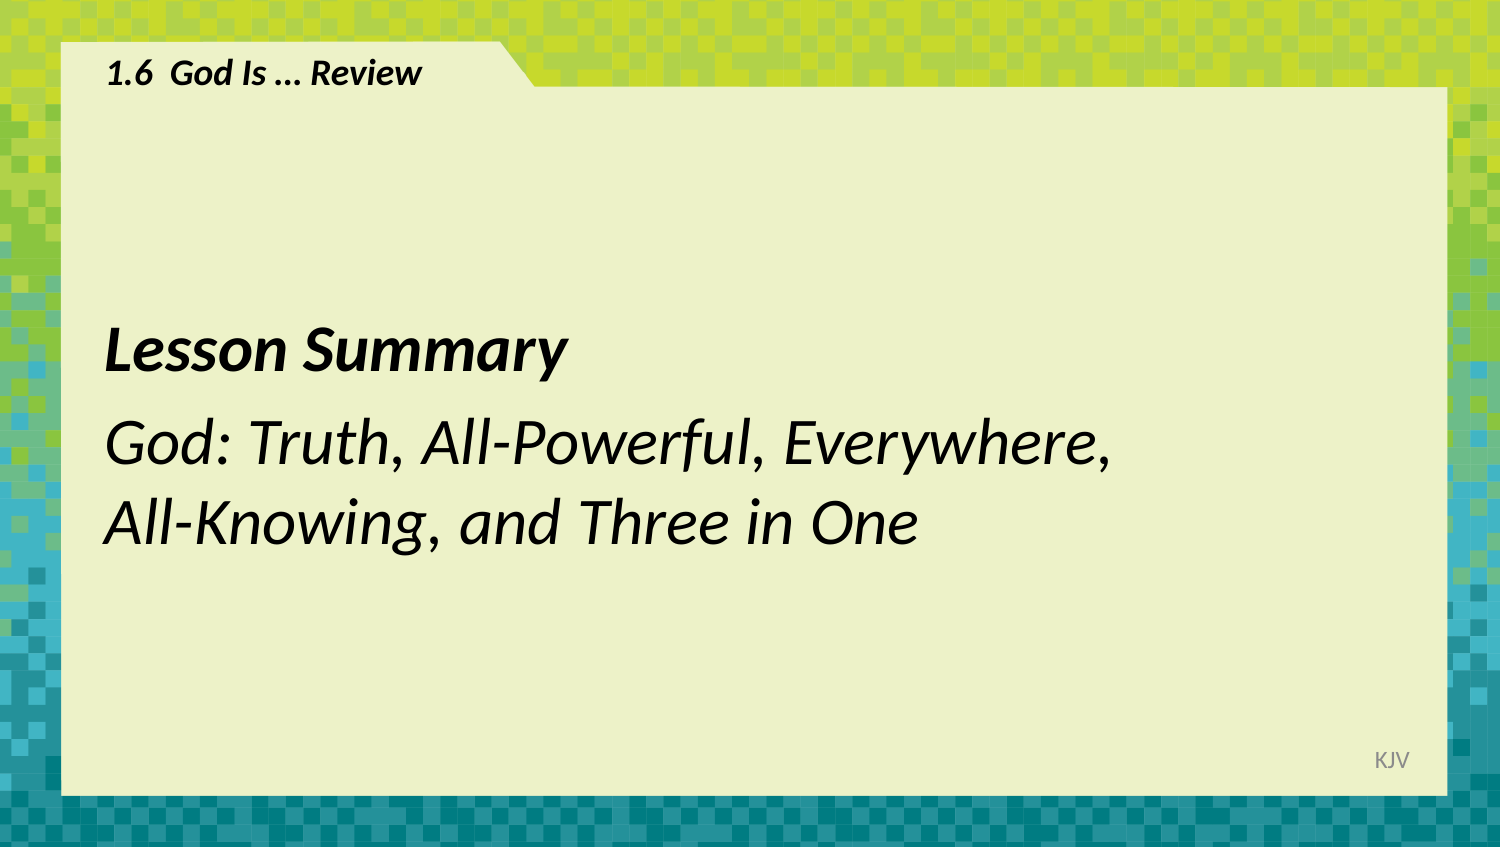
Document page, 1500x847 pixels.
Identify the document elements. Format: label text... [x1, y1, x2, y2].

list Lesson Summary God: Truth, All-Powerful, Everywhere, All-Knowing, and Three in One [89, 141, 1403, 722]
footer KJV [950, 736, 1425, 782]
title 1.6 God Is … Review [89, 33, 1420, 108]
picture [0, 0, 1500, 847]
